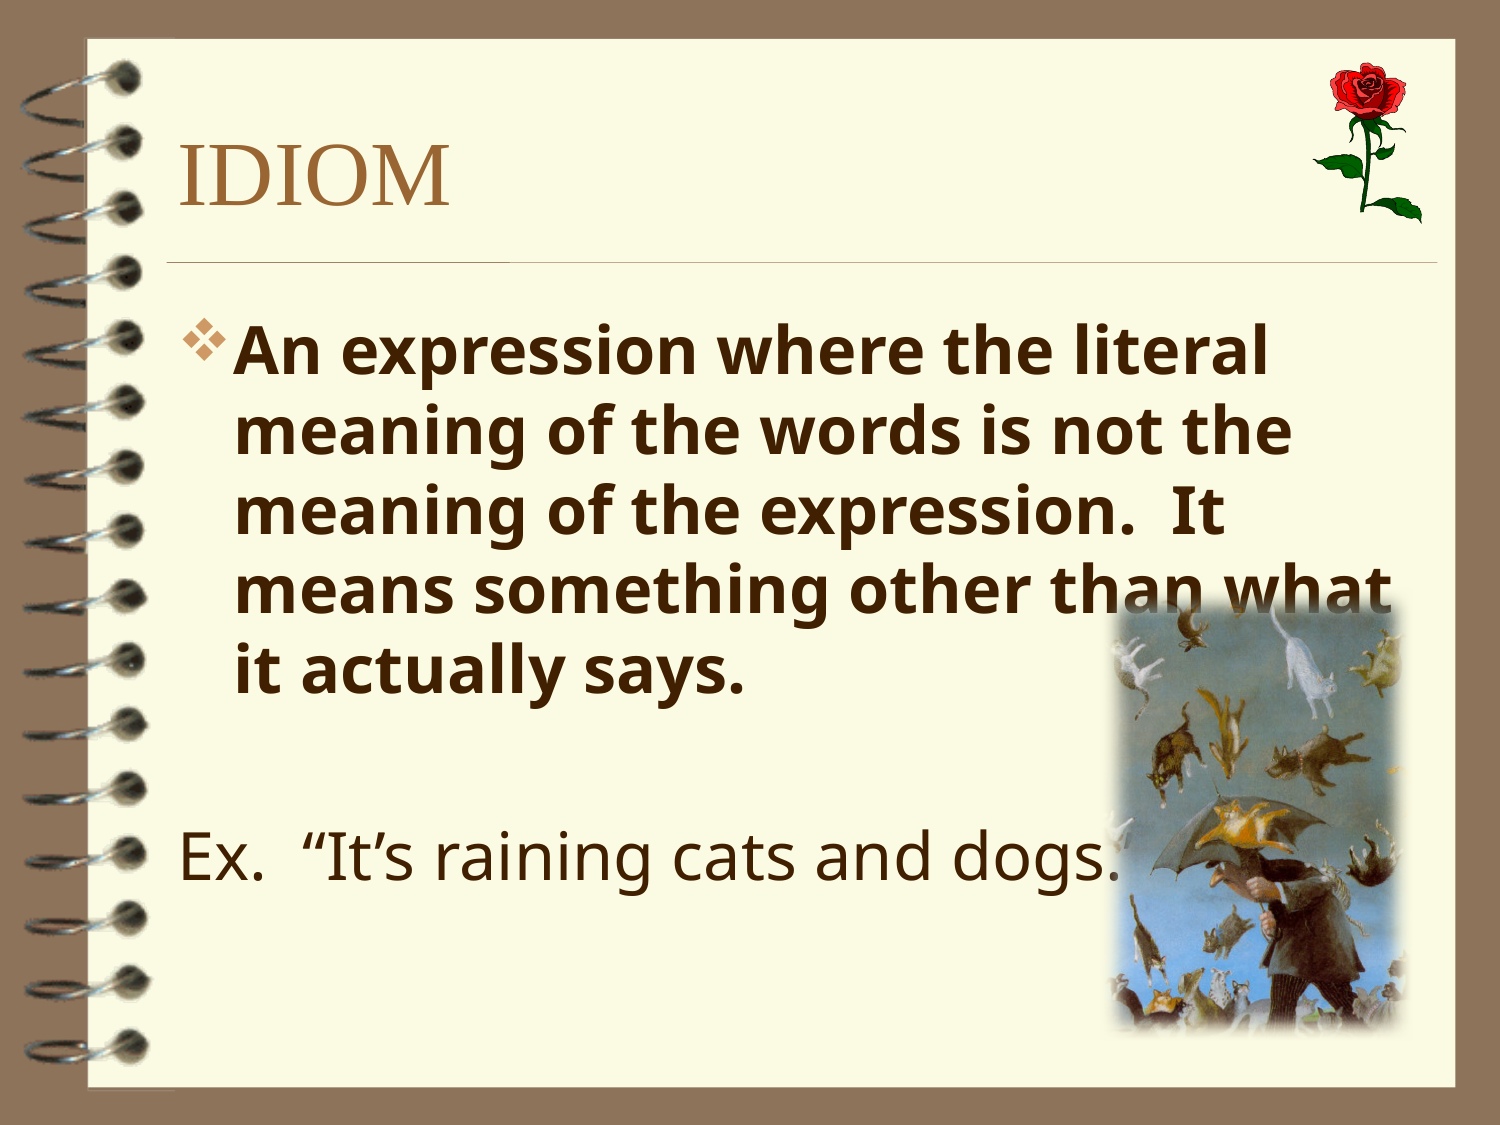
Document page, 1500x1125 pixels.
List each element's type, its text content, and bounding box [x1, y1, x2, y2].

picture [1099, 587, 1413, 1042]
picture [0, 0, 175, 1125]
title IDIOM [162, 74, 1438, 263]
list An expression where the literal meaning of the words is not the meaning of the expression. It means something other than what it actually says. Ex. “It’s raining cats and dogs.” [162, 299, 1438, 976]
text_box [1312, 62, 1423, 225]
